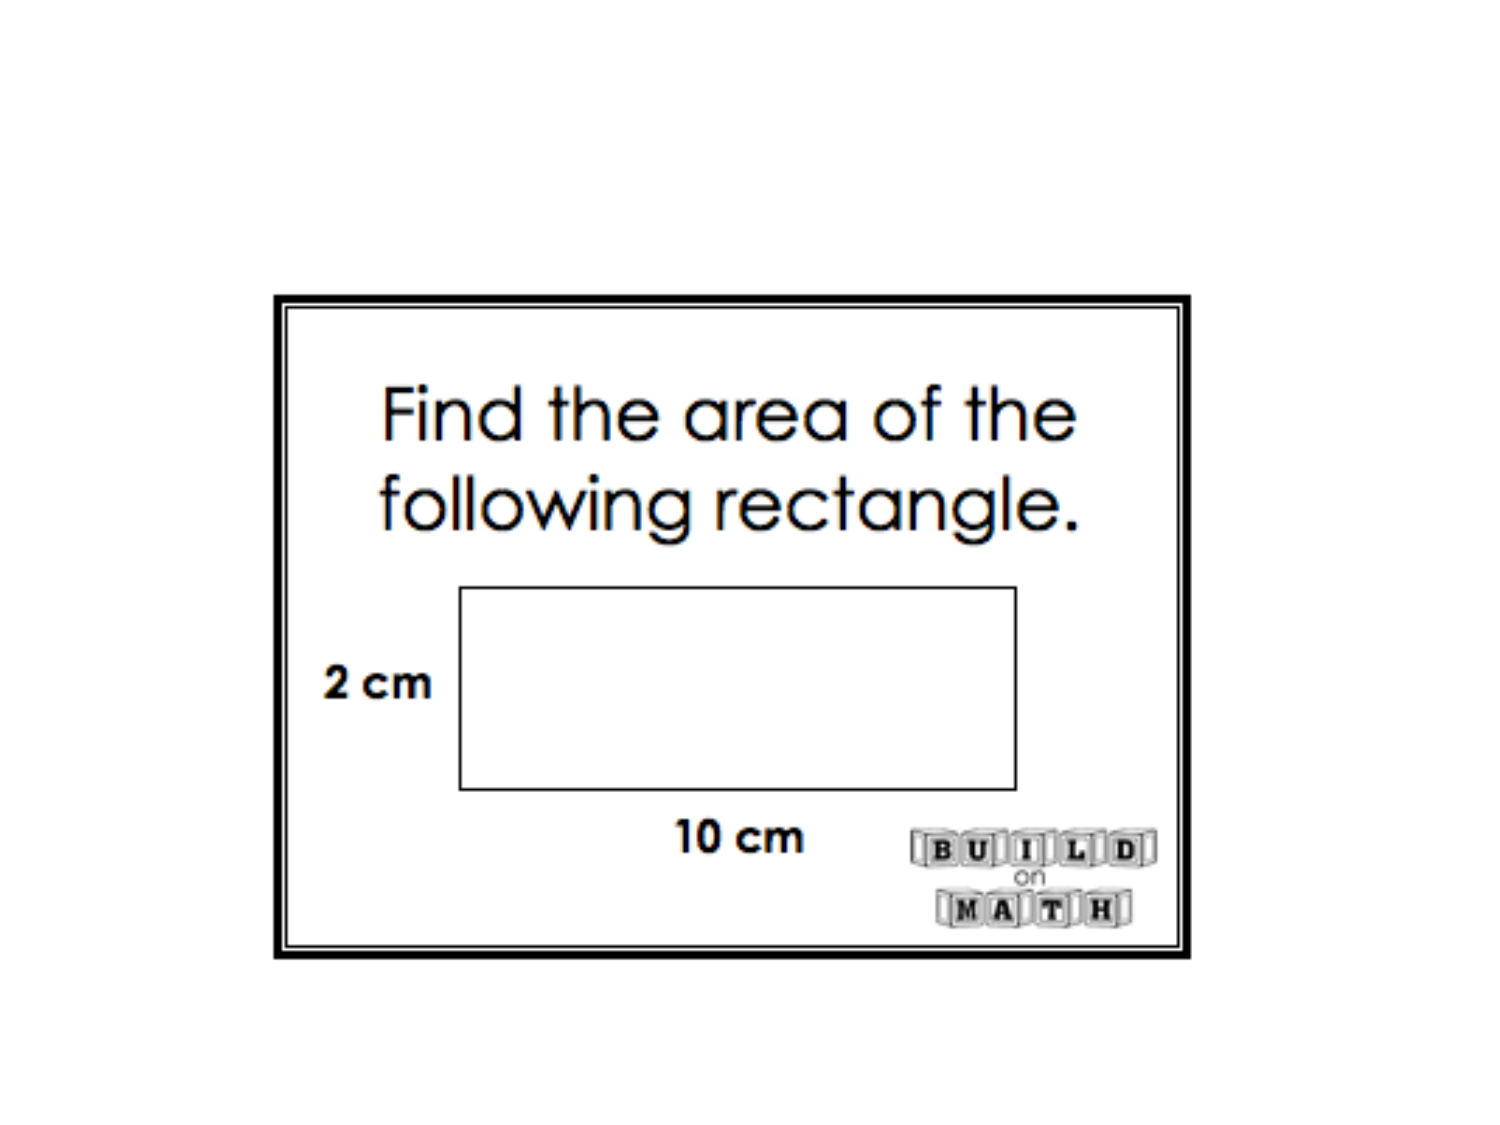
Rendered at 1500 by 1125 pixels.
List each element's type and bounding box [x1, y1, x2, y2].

list [74, 262, 1426, 1006]
